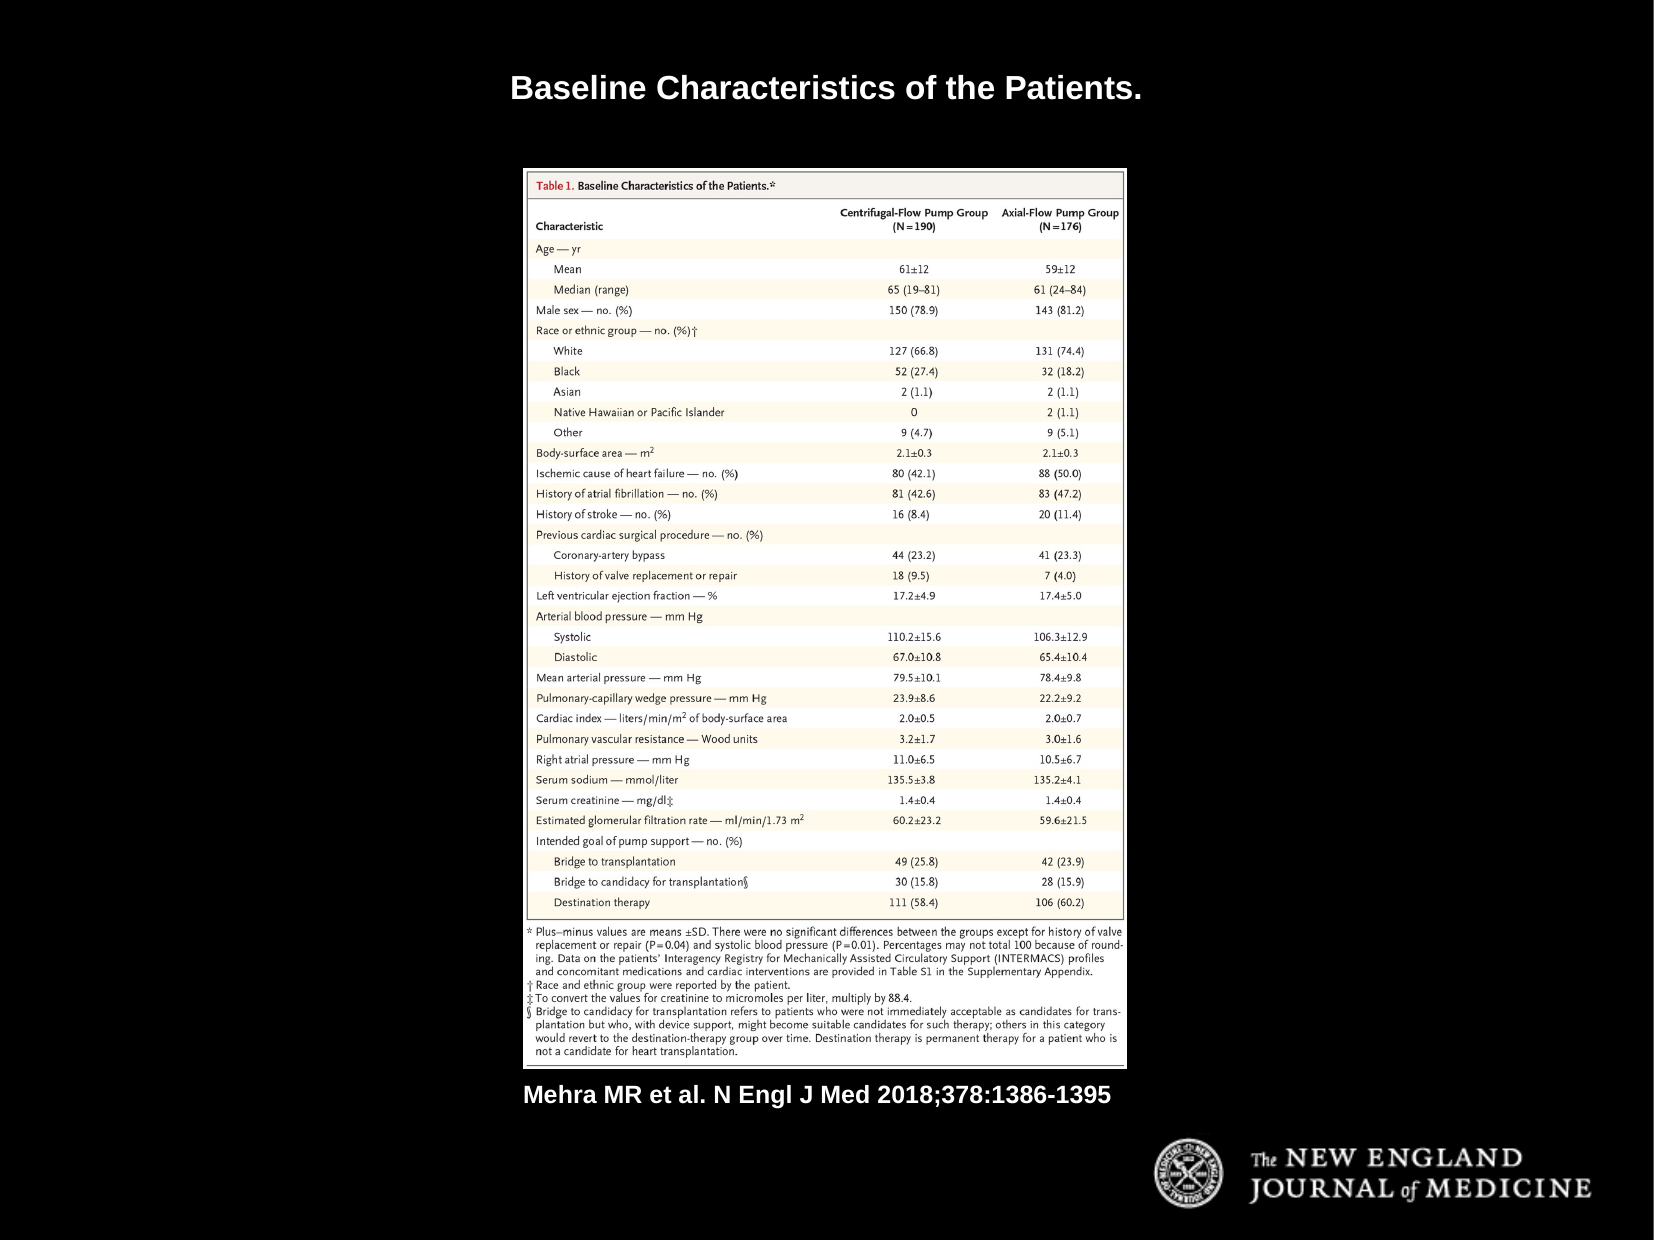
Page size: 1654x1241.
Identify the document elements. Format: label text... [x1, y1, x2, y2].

text_box Baseline Characteristics of the Patients. [58, 69, 1596, 108]
text_box Mehra MR et al. N Engl J Med 2018;378:1386-1395 [523, 1079, 1127, 1109]
picture [522, 168, 1128, 1069]
picture [1141, 1133, 1606, 1213]
